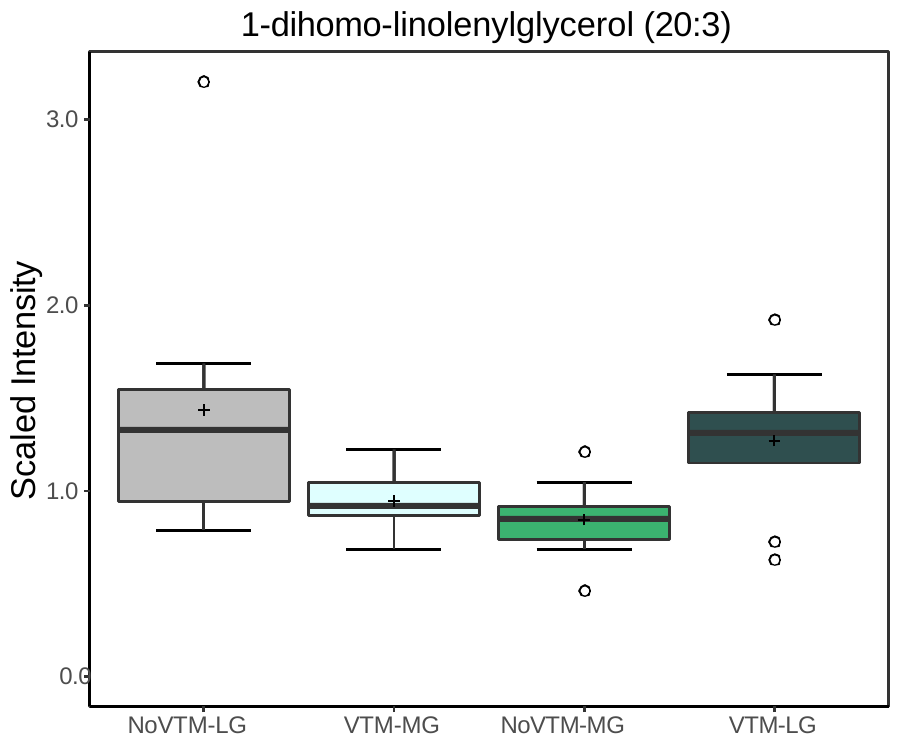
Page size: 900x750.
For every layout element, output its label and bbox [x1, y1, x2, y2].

text_box [238, 0, 740, 44]
text_box [1, 256, 82, 504]
footer [57, 661, 95, 750]
slide_number [125, 713, 257, 750]
text_box [83, 50, 891, 738]
text_box [44, 101, 82, 133]
